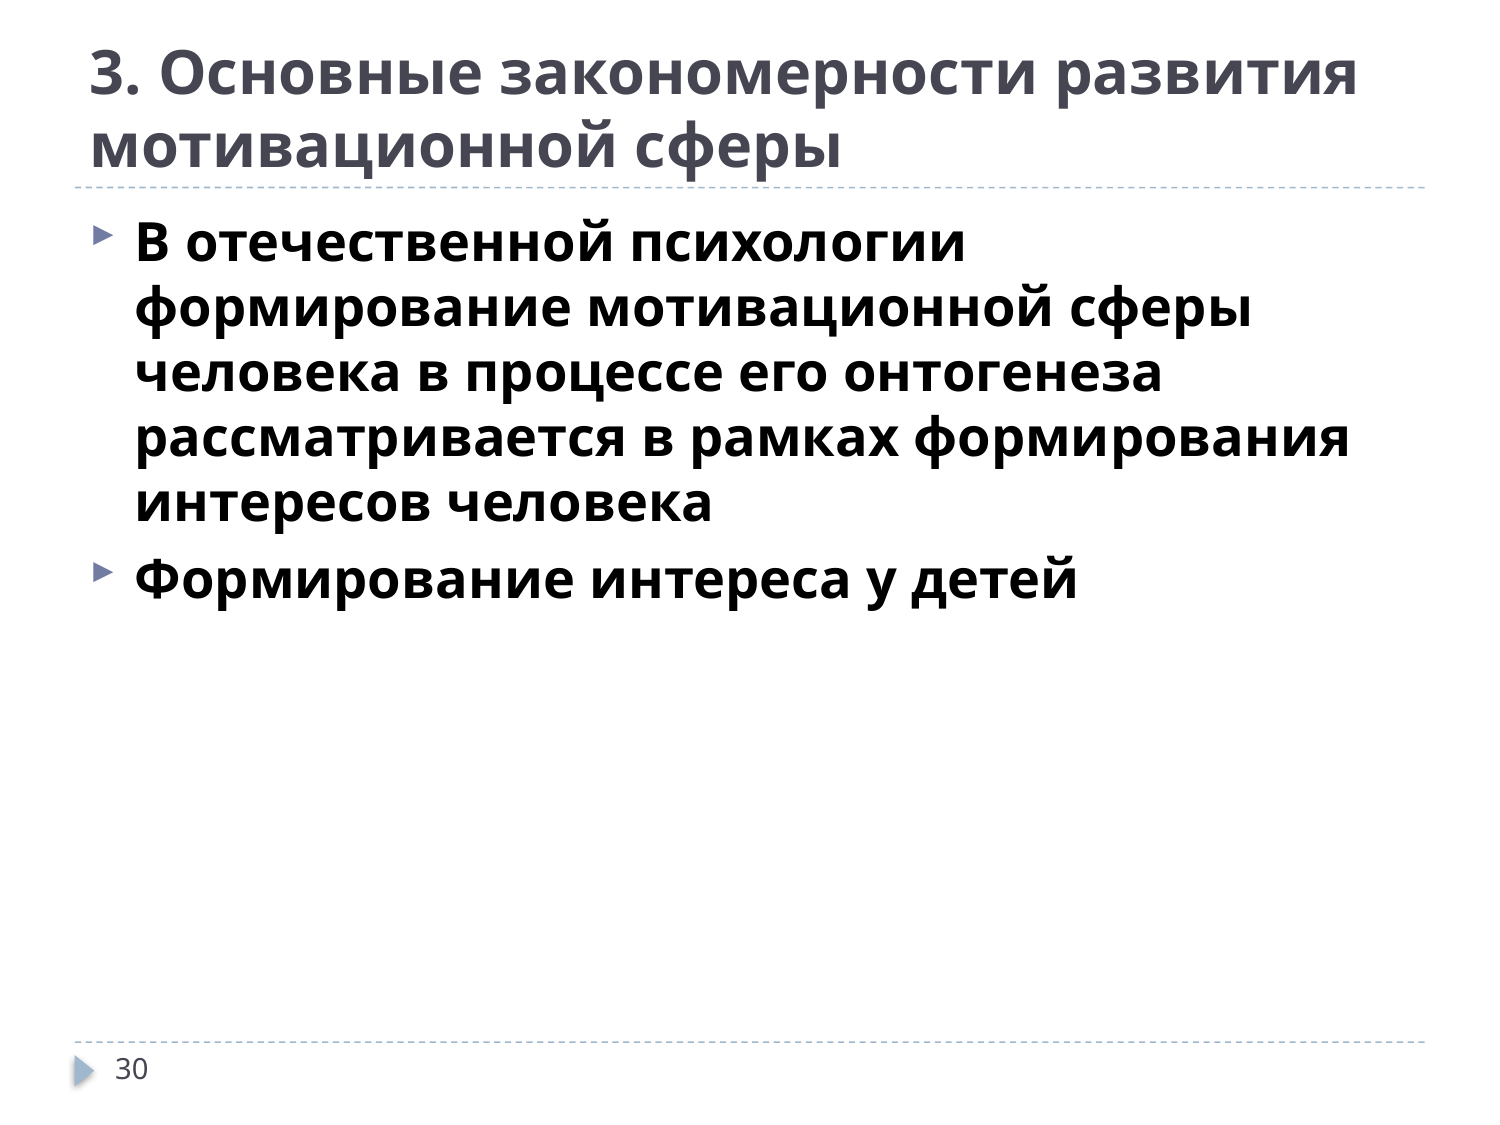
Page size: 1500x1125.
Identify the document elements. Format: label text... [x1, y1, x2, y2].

list В отечественной психологии формирование мотивационной сферы человека в процессе его онтогенеза рассматривается в рамках формирования интересов человека Формирование интереса у детей [75, 200, 1425, 1010]
slide_number 30 [100, 1042, 426, 1103]
title 3. Основные закономерности развития мотивационной сферы [75, 24, 1425, 188]
